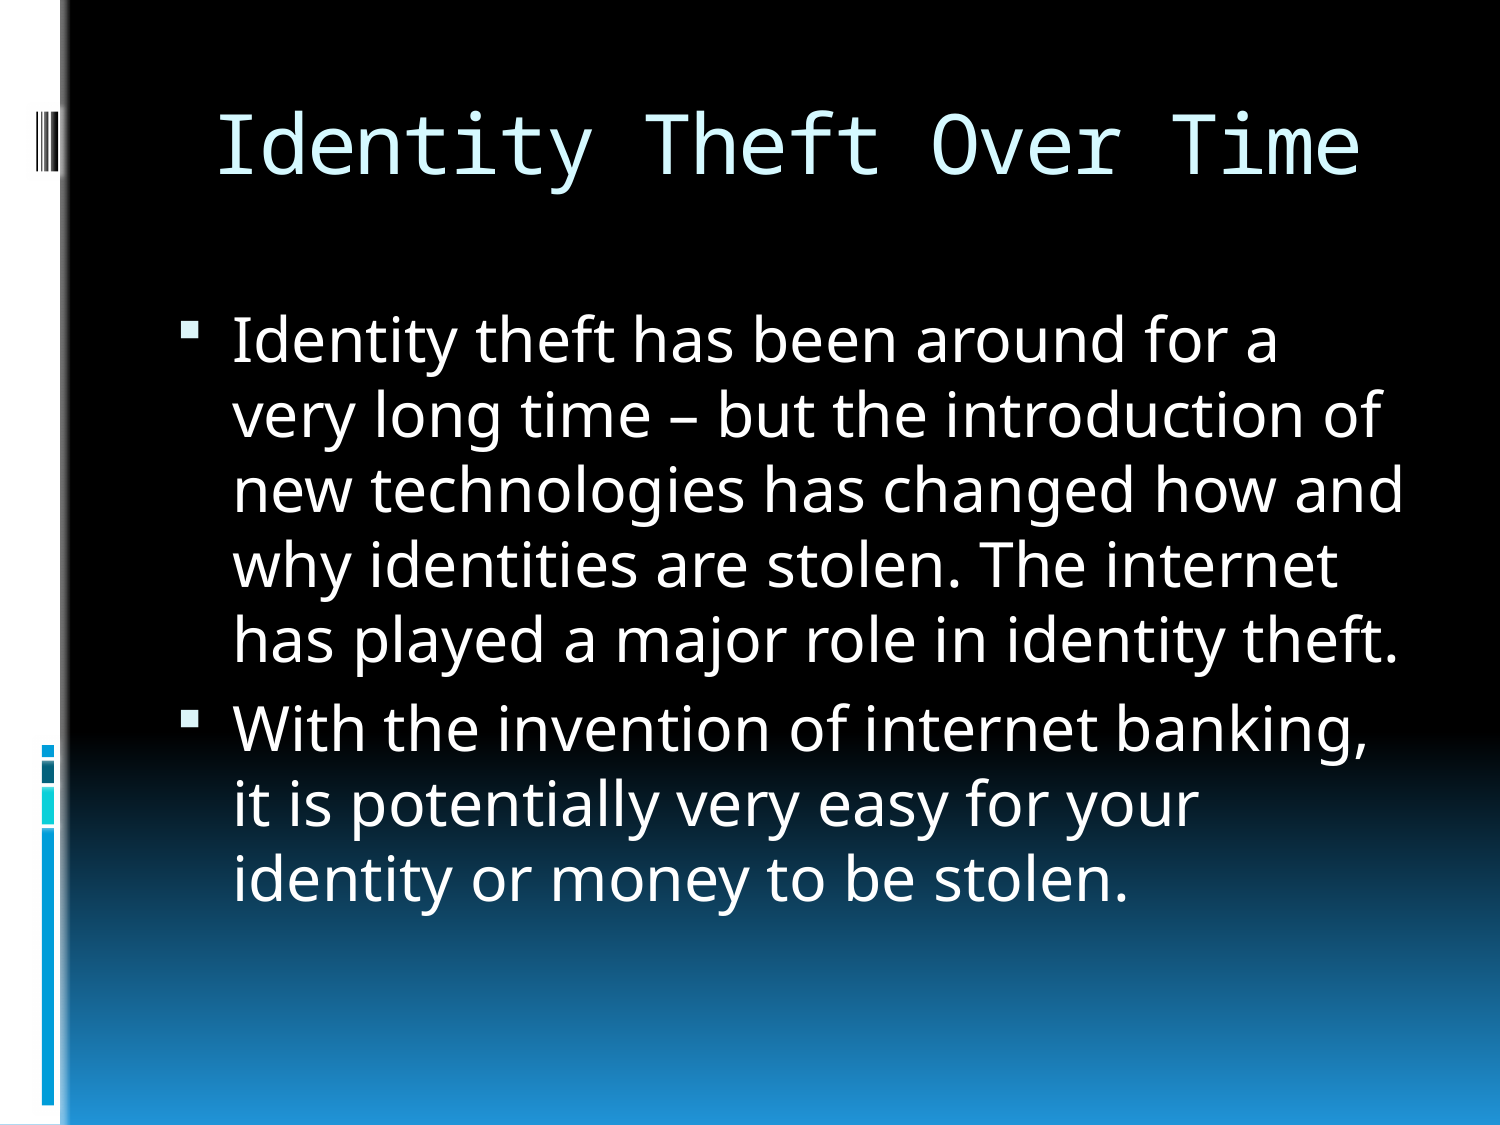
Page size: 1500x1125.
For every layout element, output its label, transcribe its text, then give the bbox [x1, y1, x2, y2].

list Identity theft has been around for a very long time – but the introduction of new technologies has changed how and why identities are stolen. The internet has played a major role in identity theft. With the invention of internet banking, it is potentially very easy for your identity or money to be stolen. [150, 292, 1425, 1043]
title Identity Theft Over Time [150, 83, 1425, 234]
